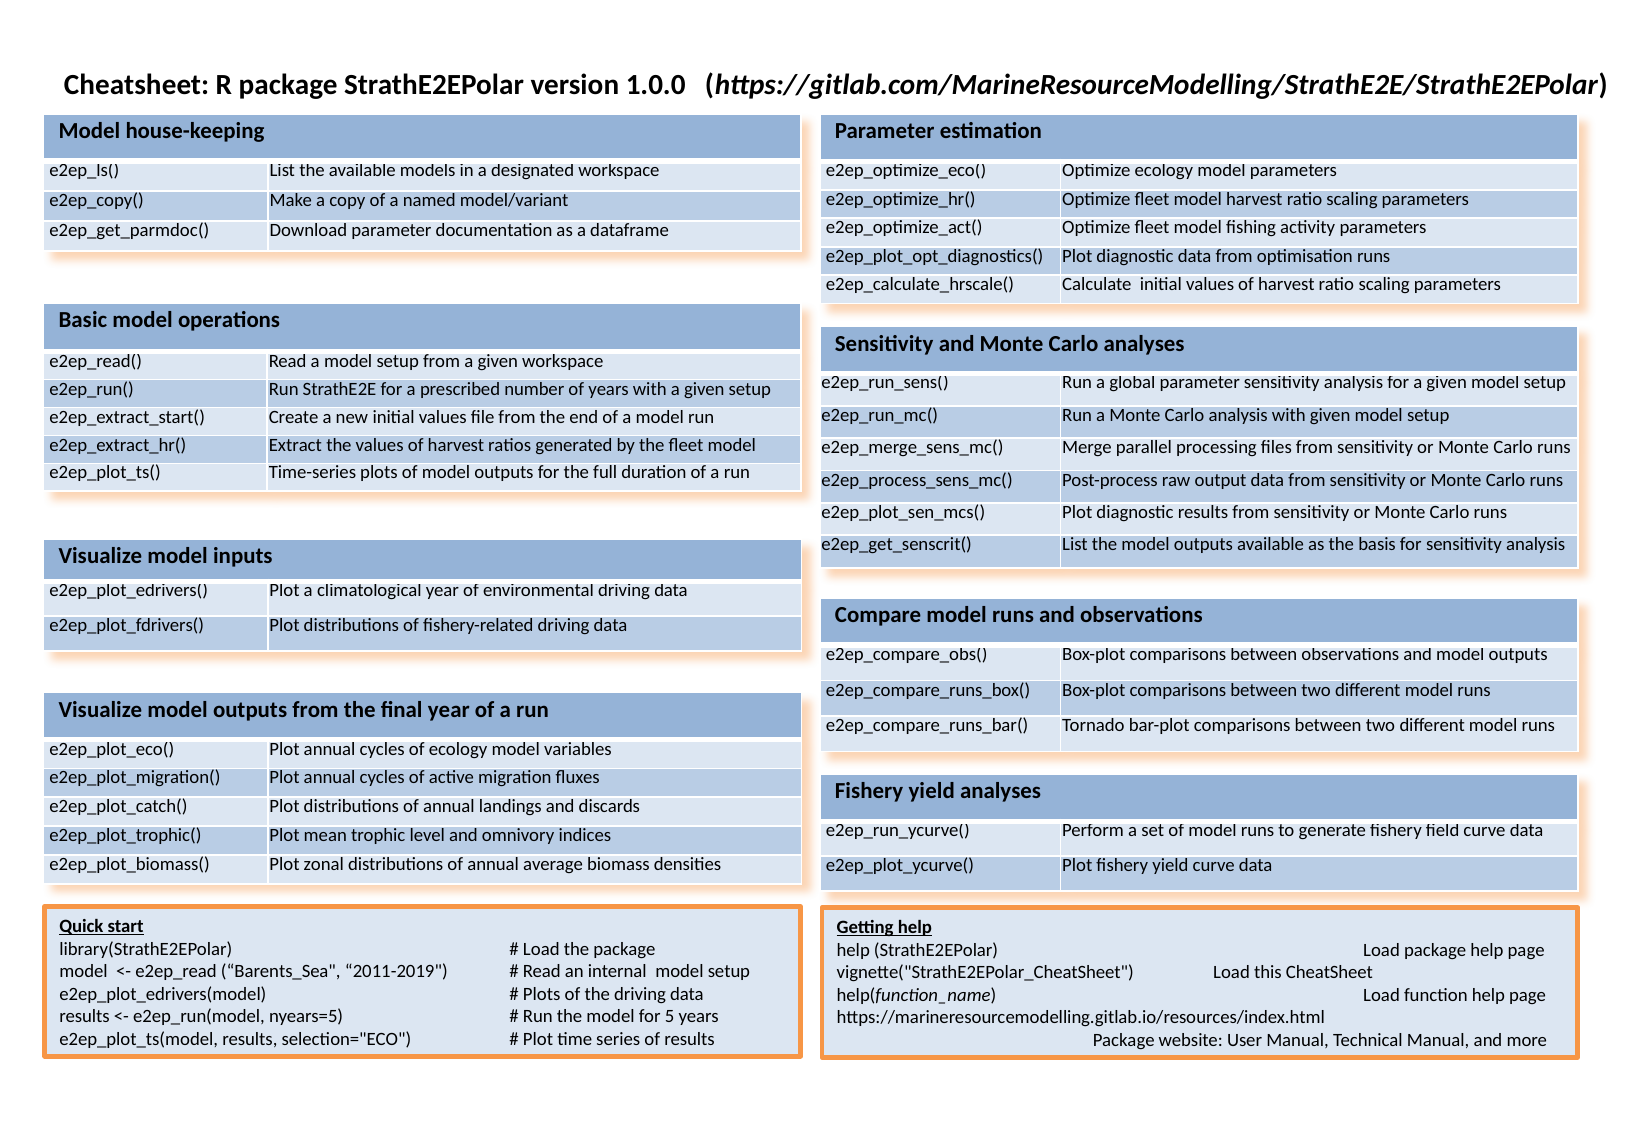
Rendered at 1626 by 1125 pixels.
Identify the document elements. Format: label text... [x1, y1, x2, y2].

table_cell e2ep_compare_runs_box() [821, 681, 1060, 715]
table_cell Plot distributions of fishery-related driving data [269, 617, 801, 650]
table_cell e2ep_optimize_act() [821, 219, 1060, 246]
table_header Sensitivity and Monte Carlo analyses [821, 327, 1577, 371]
table_header Basic model operations [44, 304, 800, 349]
table_cell e2ep_copy() [44, 192, 267, 220]
table_cell Post-process raw output data from sensitivity or Monte Carlo runs [1061, 471, 1577, 502]
table_cell e2ep_compare_runs_bar() [821, 717, 1060, 751]
table_cell e2ep_plot_edrivers() [44, 584, 267, 615]
table_cell Merge parallel processing files from sensitivity or Monte Carlo runs [1061, 439, 1577, 470]
table_cell e2ep_ls() [44, 164, 267, 190]
table_cell Run StrathE2E for a prescribed number of years with a given setup [268, 380, 800, 407]
text_box Getting help help (StrathE2EPolar) Load package help page vignette("StrathE2EPolar_CheatSheet") Load this CheatSheet help(function_name) Load function help page https://marineresourcemodelling.gitlab.io/resources/index.html Package website: User Manual, Technical Manual, and more [821, 907, 1578, 1058]
table_cell Plot a climatological year of environmental driving data [269, 584, 801, 615]
table_cell Plot annual cycles of active migration fluxes [269, 769, 801, 796]
table_cell e2ep_extract_start() [44, 408, 266, 435]
table_cell e2ep_plot_biomass() [44, 856, 267, 883]
table_cell Plot zonal distributions of annual average biomass densities [269, 856, 801, 883]
table_cell Plot fishery yield curve data [1061, 857, 1577, 890]
table_header Model house-keeping [44, 115, 800, 158]
table_cell Plot annual cycles of ecology model variables [269, 742, 801, 768]
table_cell e2ep_plot_catch() [44, 798, 267, 825]
table_cell Plot mean trophic level and omnivory indices [269, 827, 801, 854]
table_cell e2ep_run() [44, 380, 266, 407]
table_cell e2ep_plot_ycurve() [821, 857, 1060, 890]
table_cell Run a global parameter sensitivity analysis for a given model setup [1061, 376, 1577, 405]
table_cell Read a model setup from a given workspace [268, 354, 800, 379]
table_cell Calculate initial values of harvest ratio scaling parameters [1061, 276, 1577, 303]
table_cell Optimize ecology model parameters [1061, 164, 1577, 189]
table_cell Make a copy of a named model/variant [269, 192, 800, 220]
table_header Visualize model outputs from the final year of a run [44, 693, 801, 737]
table_cell Plot diagnostic data from optimisation runs [1061, 248, 1577, 274]
table_cell e2ep_extract_hr() [44, 436, 266, 463]
table_cell e2ep_plot_trophic() [44, 827, 267, 854]
table_cell e2ep_run_sens() [821, 376, 1060, 405]
table_cell e2ep_process_sens_mc() [821, 471, 1060, 502]
table_cell Plot diagnostic results from sensitivity or Monte Carlo runs [1061, 504, 1577, 534]
table_header Parameter estimation [821, 115, 1577, 159]
table_cell e2ep_compare_obs() [821, 648, 1060, 680]
table_header Compare model runs and observations [821, 599, 1577, 642]
table_cell e2ep_plot_sen_mcs() [821, 504, 1060, 534]
table_cell e2ep_plot_ts() [44, 464, 266, 490]
table_cell e2ep_optimize_eco() [821, 164, 1060, 189]
table_cell List the model outputs available as the basis for sensitivity analysis [1061, 536, 1577, 567]
table_cell e2ep_optimize_hr() [821, 191, 1060, 217]
table_header Fishery yield analyses [821, 775, 1577, 819]
table_cell e2ep_calculate_hrscale() [821, 276, 1060, 303]
table_cell Download parameter documentation as a dataframe [269, 222, 800, 250]
table_cell e2ep_read() [44, 354, 266, 379]
table_cell e2ep_run_ycurve() [821, 824, 1060, 855]
table_cell Extract the values of harvest ratios generated by the fleet model [268, 436, 800, 463]
table_cell Optimize fleet model harvest ratio scaling parameters [1061, 191, 1577, 217]
text_box Cheatsheet: R package StrathE2EPolar version 1.0.0 (https://gitlab.com/MarineResourceModelling/StrathE2E/StrathE2EPolar) [49, 58, 1623, 108]
table_cell Time-series plots of model outputs for the full duration of a run [268, 464, 800, 490]
table_cell Box-plot comparisons between observations and model outputs [1061, 648, 1577, 680]
table_cell e2ep_plot_fdrivers() [44, 617, 267, 650]
table_cell Run a Monte Carlo analysis with given model setup [1061, 407, 1577, 437]
table_cell Optimize fleet model fishing activity parameters [1061, 219, 1577, 246]
table_header Visualize model inputs [44, 540, 801, 579]
table_cell Create a new initial values file from the end of a model run [268, 408, 800, 435]
table_cell e2ep_run_mc() [821, 407, 1060, 437]
table_cell e2ep_plot_opt_diagnostics() [821, 248, 1060, 274]
table_cell Tornado bar-plot comparisons between two different model runs [1061, 717, 1577, 751]
table_cell e2ep_merge_sens_mc() [821, 439, 1060, 470]
text_box Quick start library(StrathE2EPolar) # Load the package model <- e2ep_read (“Barents_Sea", “2011-2019") # Read an internal model setup e2ep_plot_edrivers(model) # Plots of the driving data results <- e2ep_run(model, nyears=5) # Run the model for 5 years e2ep_plot_ts(model, results, selection="ECO") # Plot time series of results [44, 906, 801, 1057]
table_cell Plot distributions of annual landings and discards [269, 798, 801, 825]
table_cell Box-plot comparisons between two different model runs [1061, 681, 1577, 715]
table_cell e2ep_plot_migration() [44, 769, 267, 796]
table_cell e2ep_plot_eco() [44, 742, 267, 768]
table_cell List the available models in a designated workspace [269, 164, 800, 190]
table_cell e2ep_get_parmdoc() [44, 222, 267, 250]
table_cell Perform a set of model runs to generate fishery field curve data [1061, 824, 1577, 855]
table_cell e2ep_get_senscrit() [821, 536, 1060, 567]
